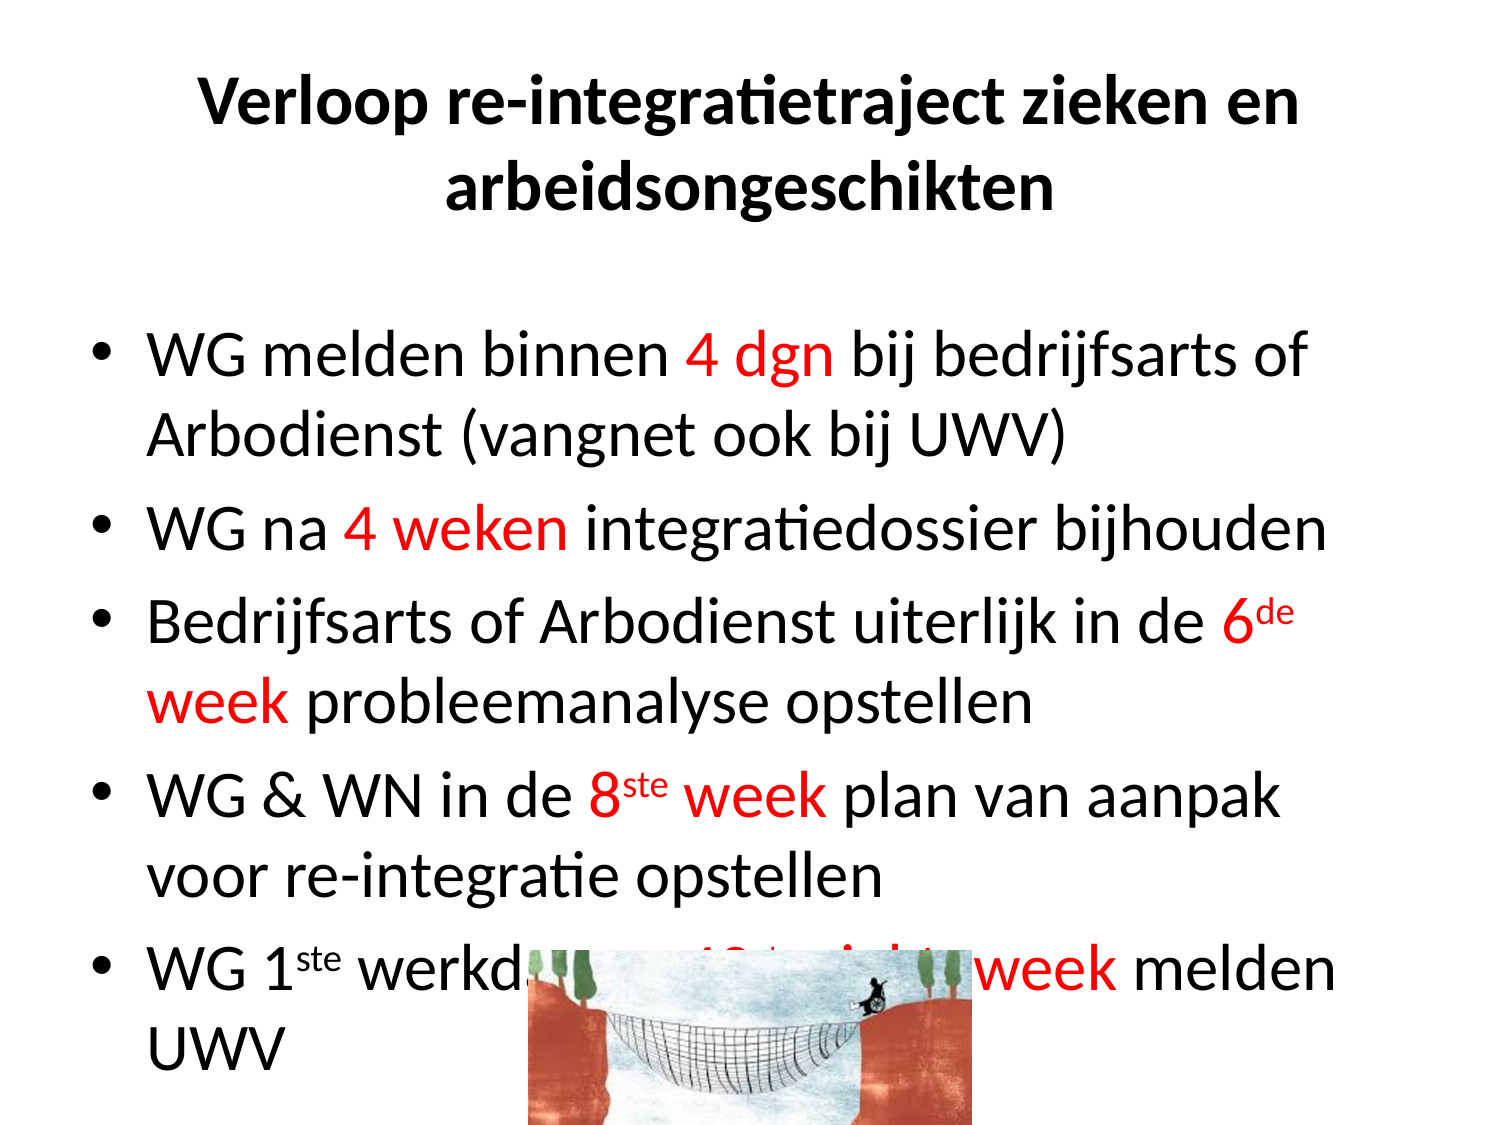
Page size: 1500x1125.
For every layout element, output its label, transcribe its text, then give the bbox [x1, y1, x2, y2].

list WG melden binnen 4 dgn bij bedrijfsarts of Arbodienst (vangnet ook bij UWV) WG na 4 weken integratiedossier bijhouden Bedrijfsarts of Arbodienst uiterlijk in de 6de week probleemanalyse opstellen WG & WN in de 8ste week plan van aanpak voor re-integratie opstellen WG 1ste werkdag na 42ste ziekteweek melden UWV [75, 302, 1425, 1094]
picture [528, 950, 972, 1125]
title Verloop re-integratietraject zieken en arbeidsongeschikten [75, 45, 1425, 233]
